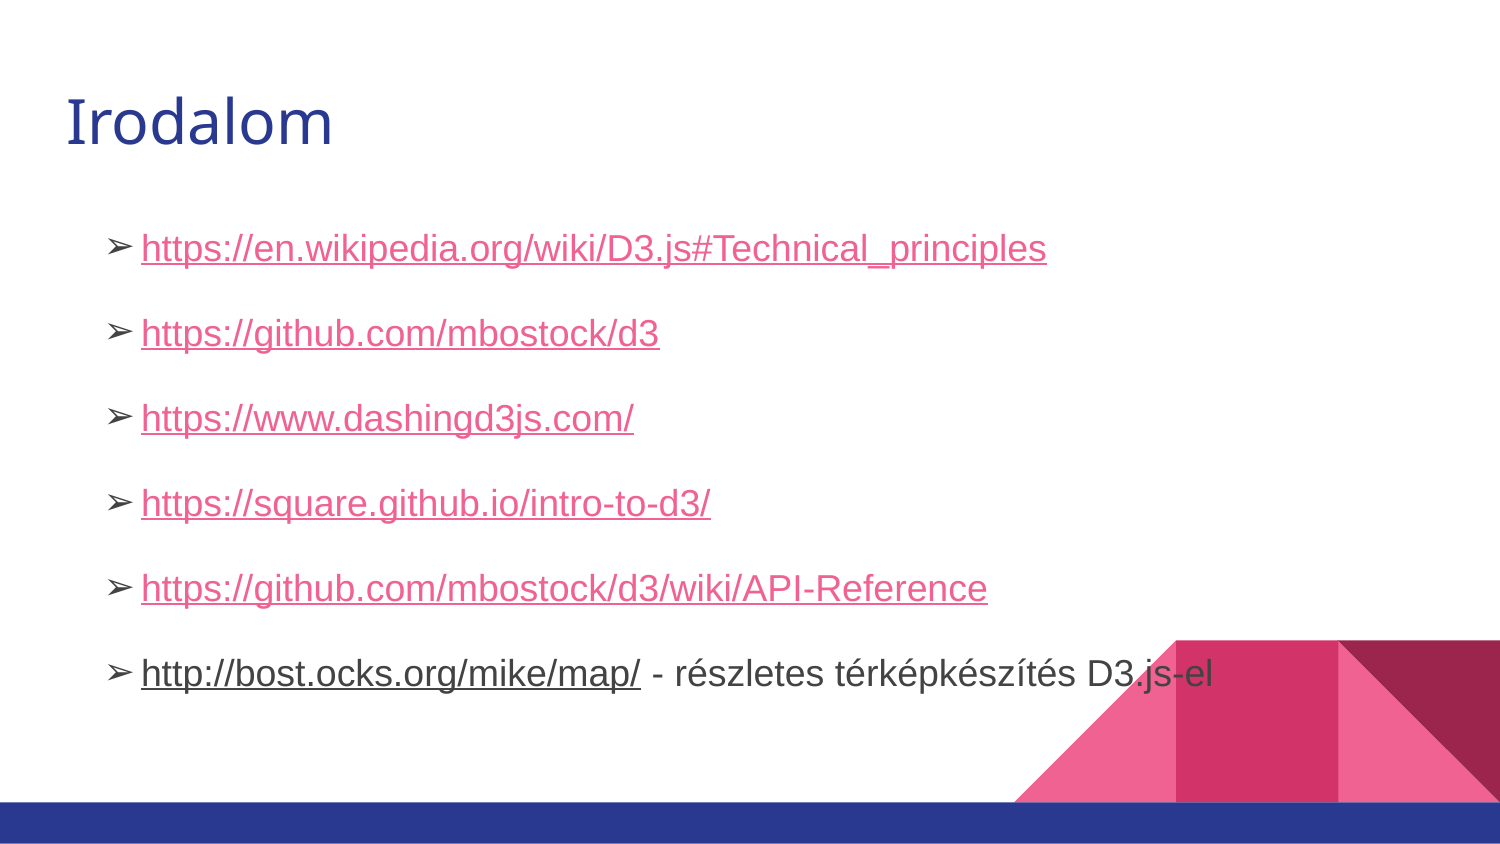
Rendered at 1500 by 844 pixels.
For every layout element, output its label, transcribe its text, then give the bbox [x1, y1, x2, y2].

list https://en.wikipedia.org/wiki/D3.js#Technical_principles https://github.com/mbostock/d3 https://www.dashingd3js.com/ https://square.github.io/intro-to-d3/ https://github.com/mbostock/d3/wiki/API-Reference http://bost.ocks.org/mike/map/ - részletes térképkészítés D3.js-el [51, 201, 1449, 750]
title Irodalom [51, 67, 1449, 167]
